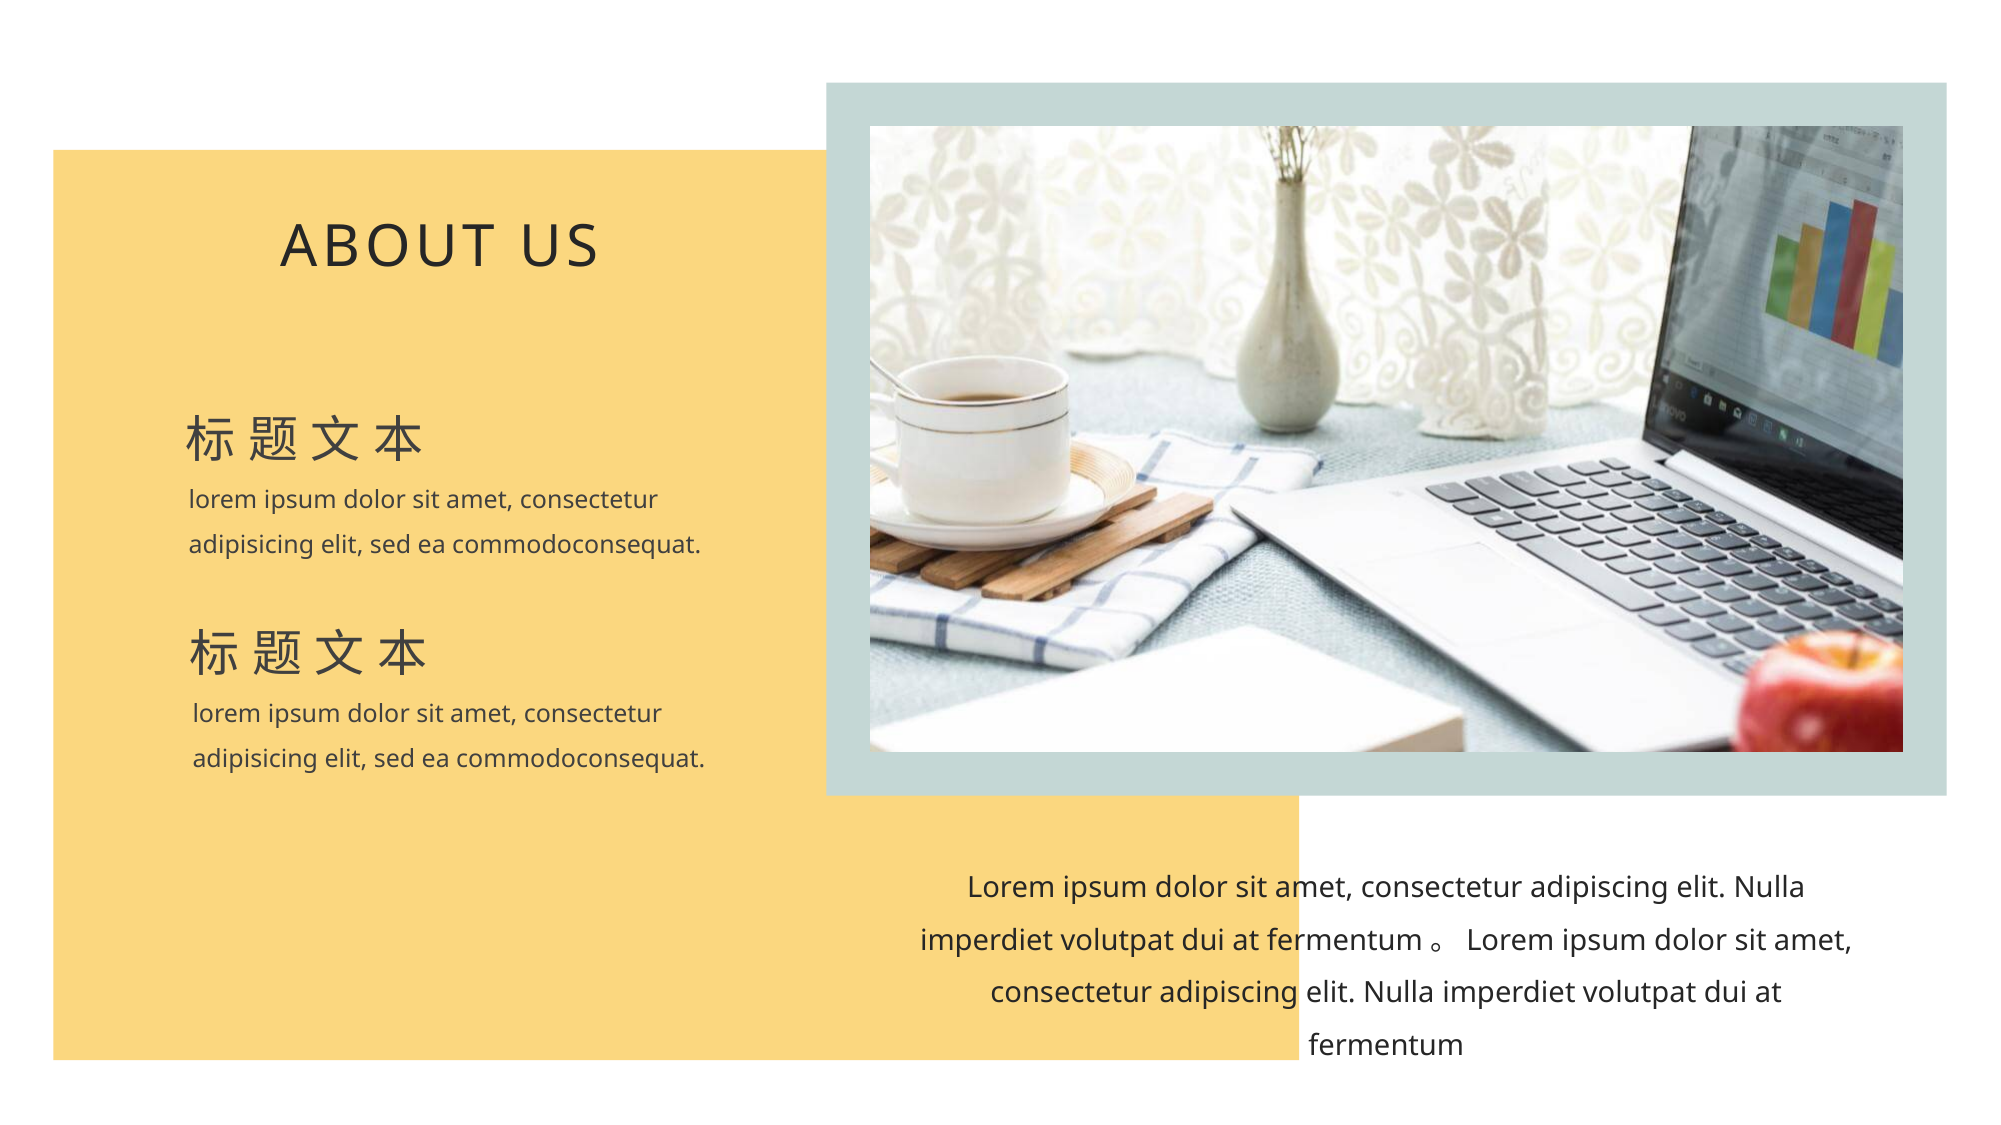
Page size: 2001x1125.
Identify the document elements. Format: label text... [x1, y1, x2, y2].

picture [870, 126, 1903, 752]
text_box lorem ipsum dolor sit amet, consectetur adipisicing elit, sed ea commodoconsequat. [177, 675, 743, 780]
text_box [825, 82, 1948, 797]
text_box 标题文本 [171, 399, 633, 475]
text_box Lorem ipsum dolor sit amet, consectetur adipiscing elit. Nulla imperdiet volutpat dui at fermentum。Lorem ipsum dolor sit amet, consectetur adipiscing elit. Nulla imperdiet volutpat dui at fermentum [902, 843, 1871, 1069]
text_box 标题文本 [175, 613, 637, 689]
text_box lorem ipsum dolor sit amet, consectetur adipisicing elit, sed ea commodoconsequat. [173, 461, 739, 566]
text_box ABOUT US [171, 202, 709, 285]
text_box [52, 149, 1300, 1061]
